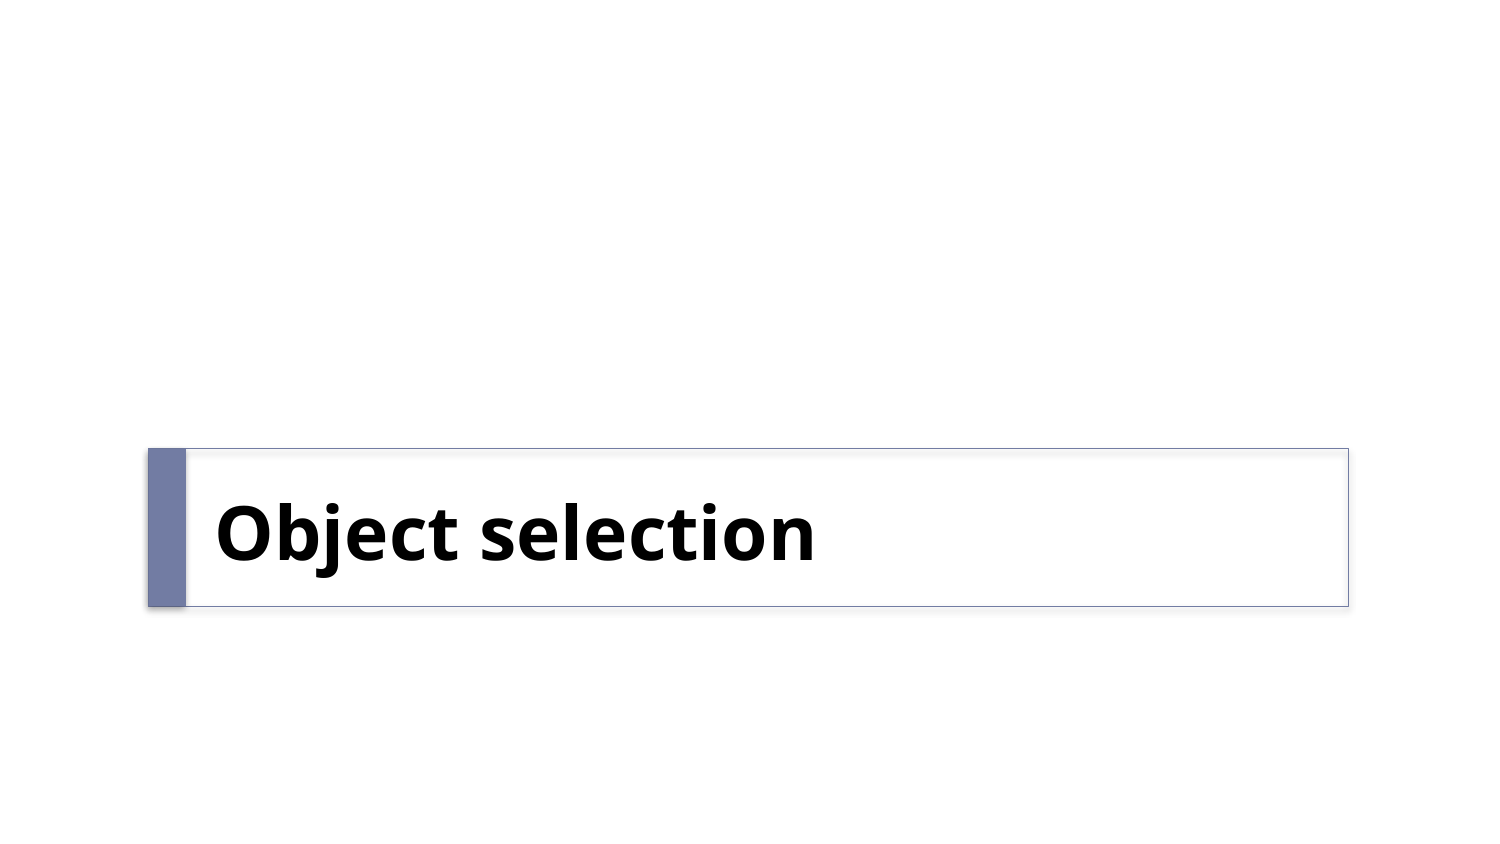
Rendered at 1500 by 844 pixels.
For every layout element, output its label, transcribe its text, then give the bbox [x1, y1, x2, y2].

title Object selection [200, 478, 1325, 600]
